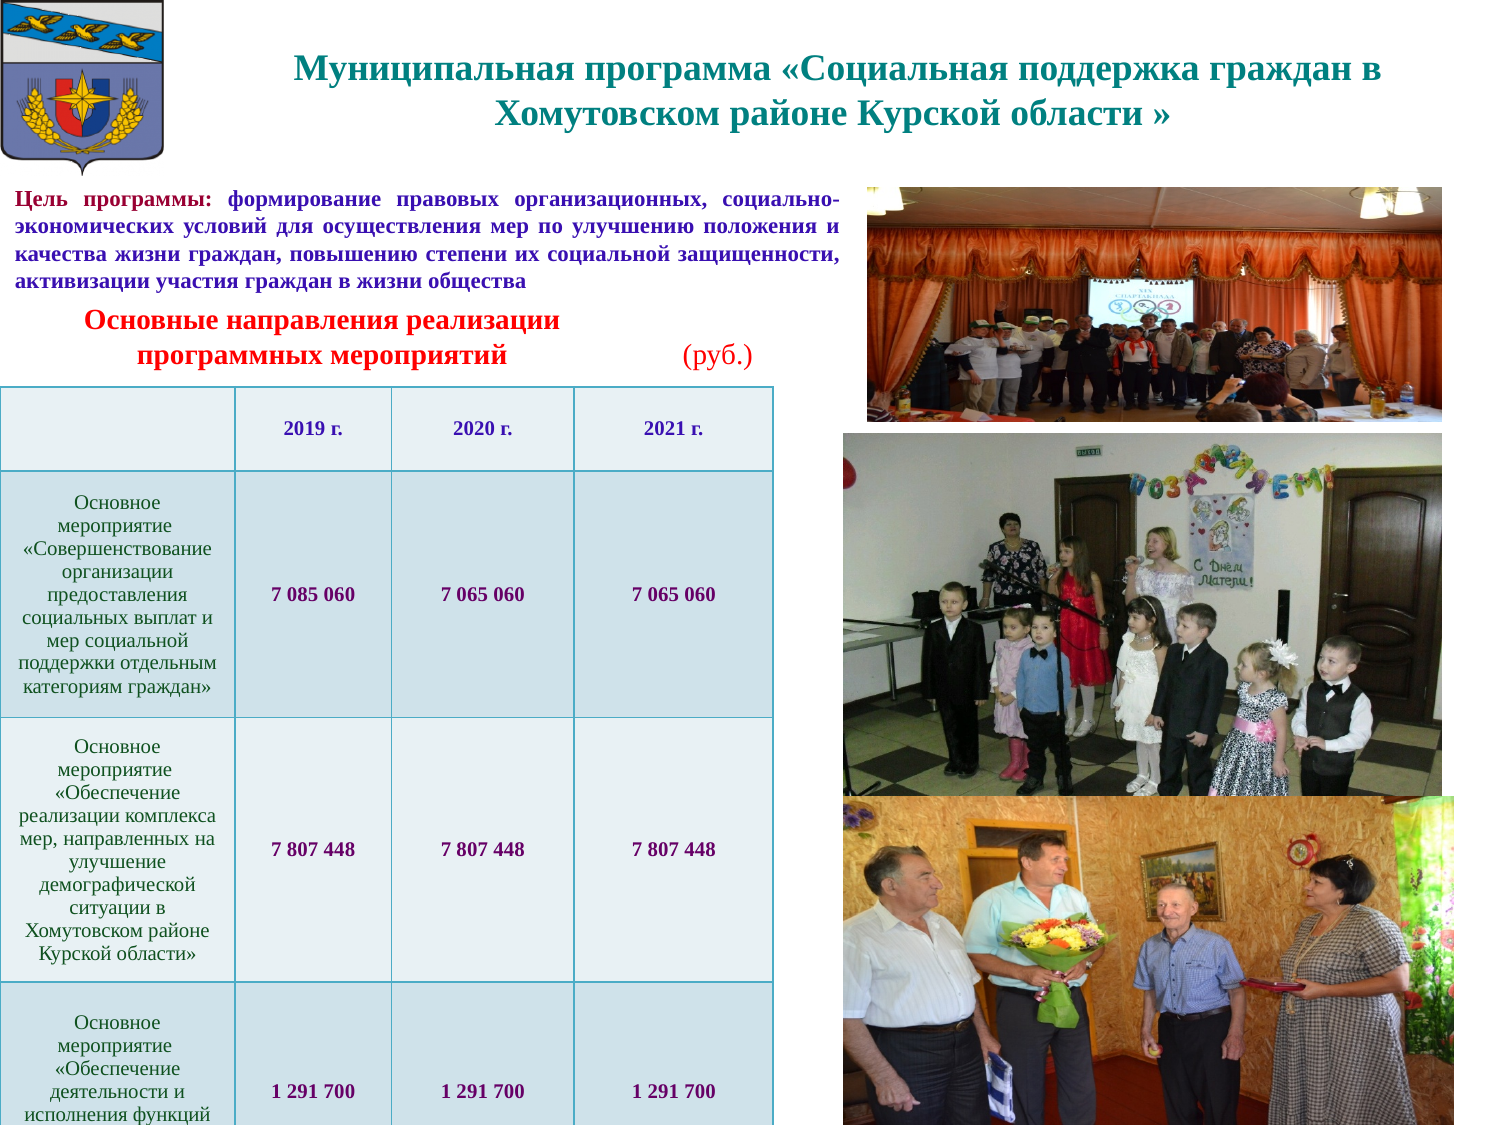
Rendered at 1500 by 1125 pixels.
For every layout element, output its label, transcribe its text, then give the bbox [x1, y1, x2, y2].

text_box (руб.) [667, 328, 781, 378]
table_cell Основное мероприятие «Обеспечение реализации комплекса мер, направленных на улучшение демографической ситуации в Хомутовском районе Курской области» [1, 718, 234, 981]
table_cell 7 065 060 [392, 472, 573, 717]
table_cell 1 291 700 [575, 983, 772, 1125]
table_cell Основное мероприятие «Обеспечение деятельности и исполнения функций отдела социального обеспечения» [1, 983, 234, 1125]
table_cell 1 291 700 [392, 983, 573, 1125]
table_cell Основное мероприятие «Совершенствование организации предоставления социальных выплат и мер социальной поддержки отдельным категориям граждан» [1, 472, 234, 717]
picture [0, 0, 165, 177]
table_cell 7 085 060 [236, 472, 391, 717]
table_cell 7 807 448 [392, 718, 573, 981]
table_header [1, 388, 234, 470]
table_header 2020 г. [392, 388, 573, 470]
table_cell 7 807 448 [575, 718, 772, 981]
table_cell 7 807 448 [236, 718, 391, 981]
text_box Муниципальная программа «Социальная поддержка граждан в Хомутовском районе Курской области » [234, 35, 1442, 140]
table_cell 7 065 060 [575, 472, 772, 717]
table_header 2019 г. [236, 388, 391, 470]
text_box Цель программы: формирование правовых организационных, социально-экономических условий для осуществления мер по улучшению положения и качества жизни граждан, повышению степени их социальной защищенности, активизации участия граждан в жизни общества [0, 175, 856, 301]
text_box Основные направления реализации программных мероприятий [0, 292, 645, 378]
table_cell 1 291 700 [236, 983, 391, 1125]
picture [866, 187, 1442, 423]
table_header 2021 г. [575, 388, 772, 470]
picture [843, 433, 1454, 1125]
